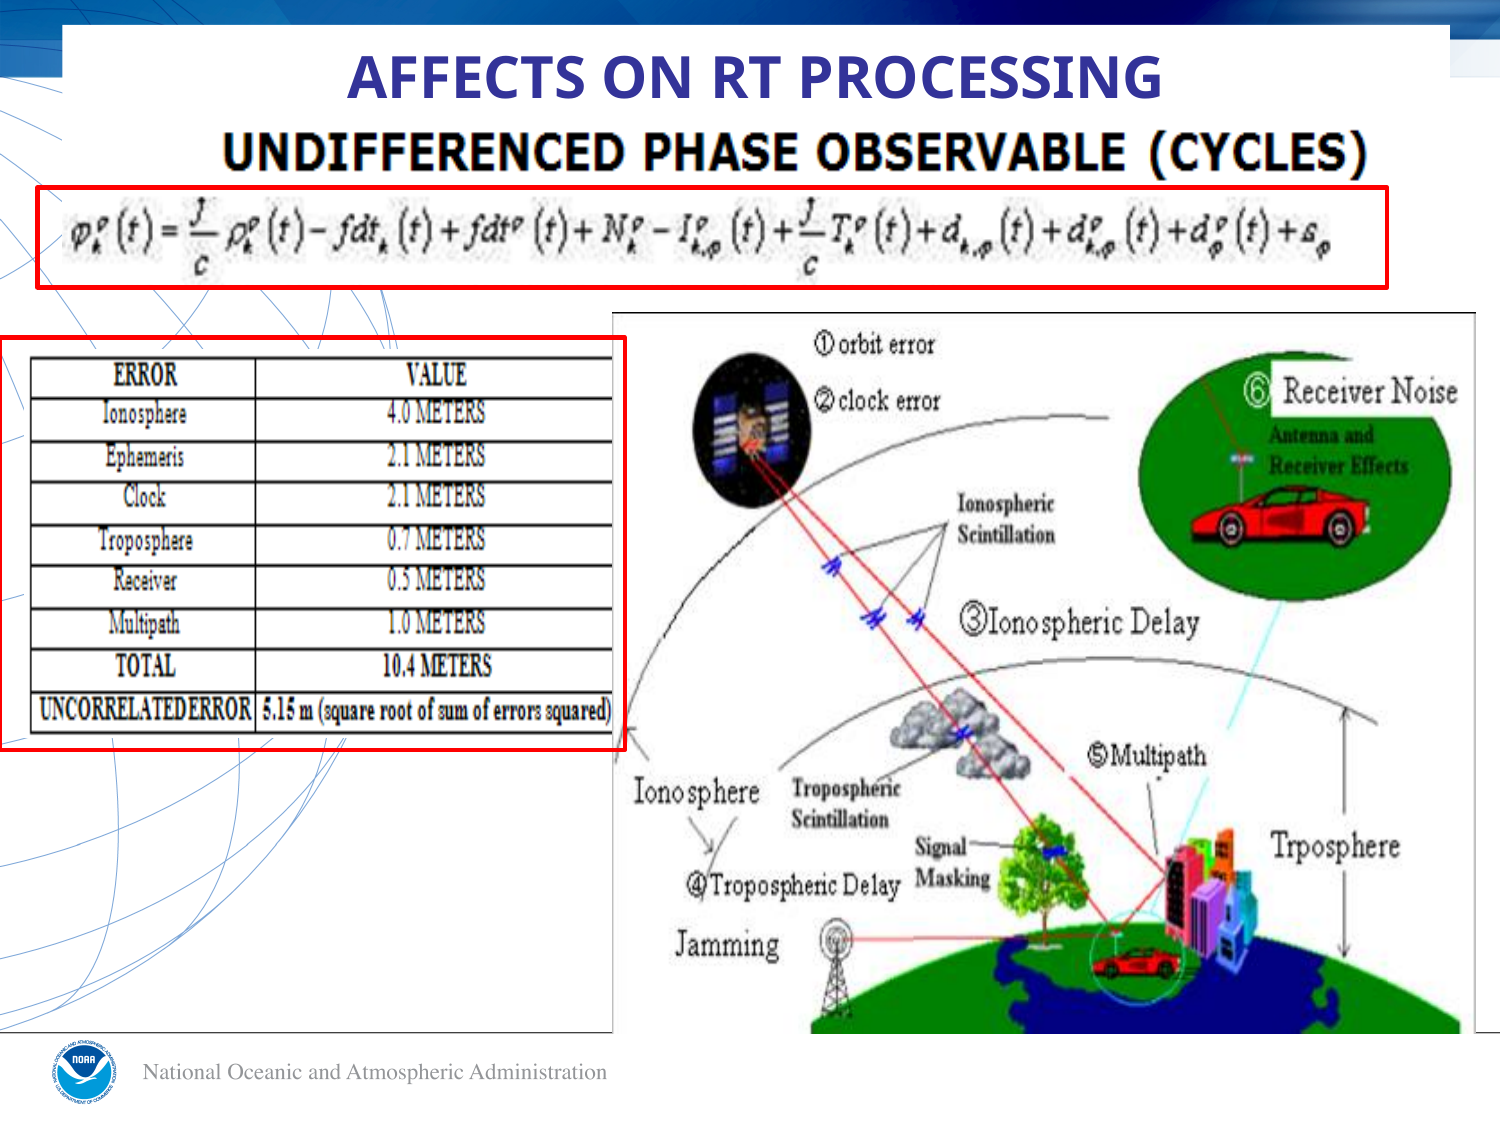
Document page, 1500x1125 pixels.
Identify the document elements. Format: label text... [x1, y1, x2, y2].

text_box [0, 337, 607, 750]
text_box [37, 187, 57, 288]
picture [0, 0, 1500, 1125]
title AFFECTS ON RT PROCESSING [62, 24, 1450, 125]
